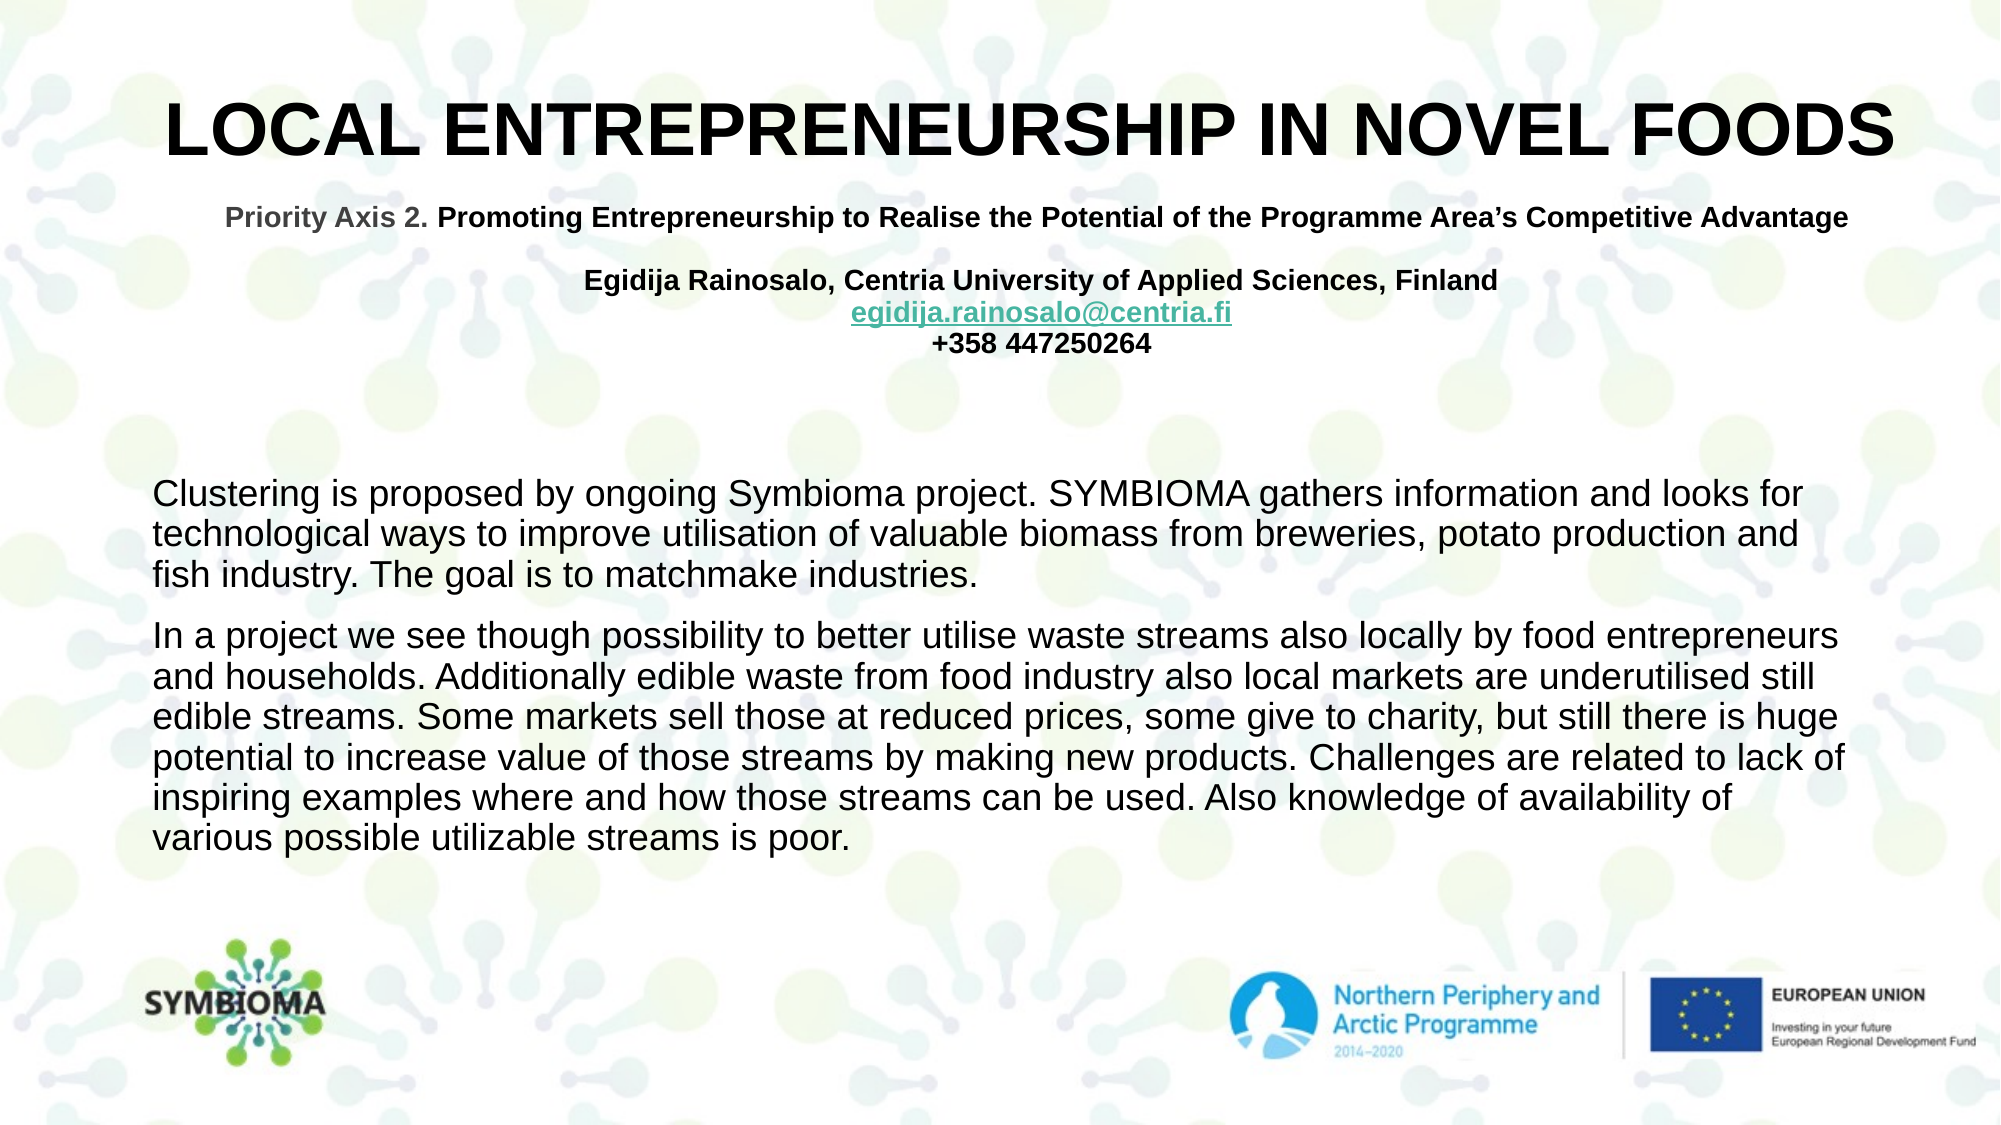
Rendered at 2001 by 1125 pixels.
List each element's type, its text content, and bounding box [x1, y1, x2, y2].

picture [0, 0, 2000, 1125]
title LOCAL ENTREPRENEURSHIP IN NOVEL FOODS Priority Axis 2. Promoting Entrepreneurship to Realise the Potential of the Programme Area’s Competitive Advantage Egidija Rainosalo, Centria University of Applied Sciences, Finland egidija.rainosalo@centria.fi +358 447250264 [137, 59, 1946, 354]
list Clustering is proposed by ongoing Symbioma project. SYMBIOMA gathers information and looks for technological ways to improve utilisation of valuable biomass from breweries, potato production and fish industry. The goal is to matchmake industries. In a project we see though possibility to better utilise waste streams also locally by food entrepreneurs and households. Additionally edible waste from food industry also local markets are underutilised still edible streams. Some markets sell those at reduced prices, some give to charity, but still there is huge potential to increase value of those streams by making new products. Challenges are related to lack of inspiring examples where and how those streams can be used. Also knowledge of availability of various possible utilizable streams is poor. [137, 466, 1863, 914]
